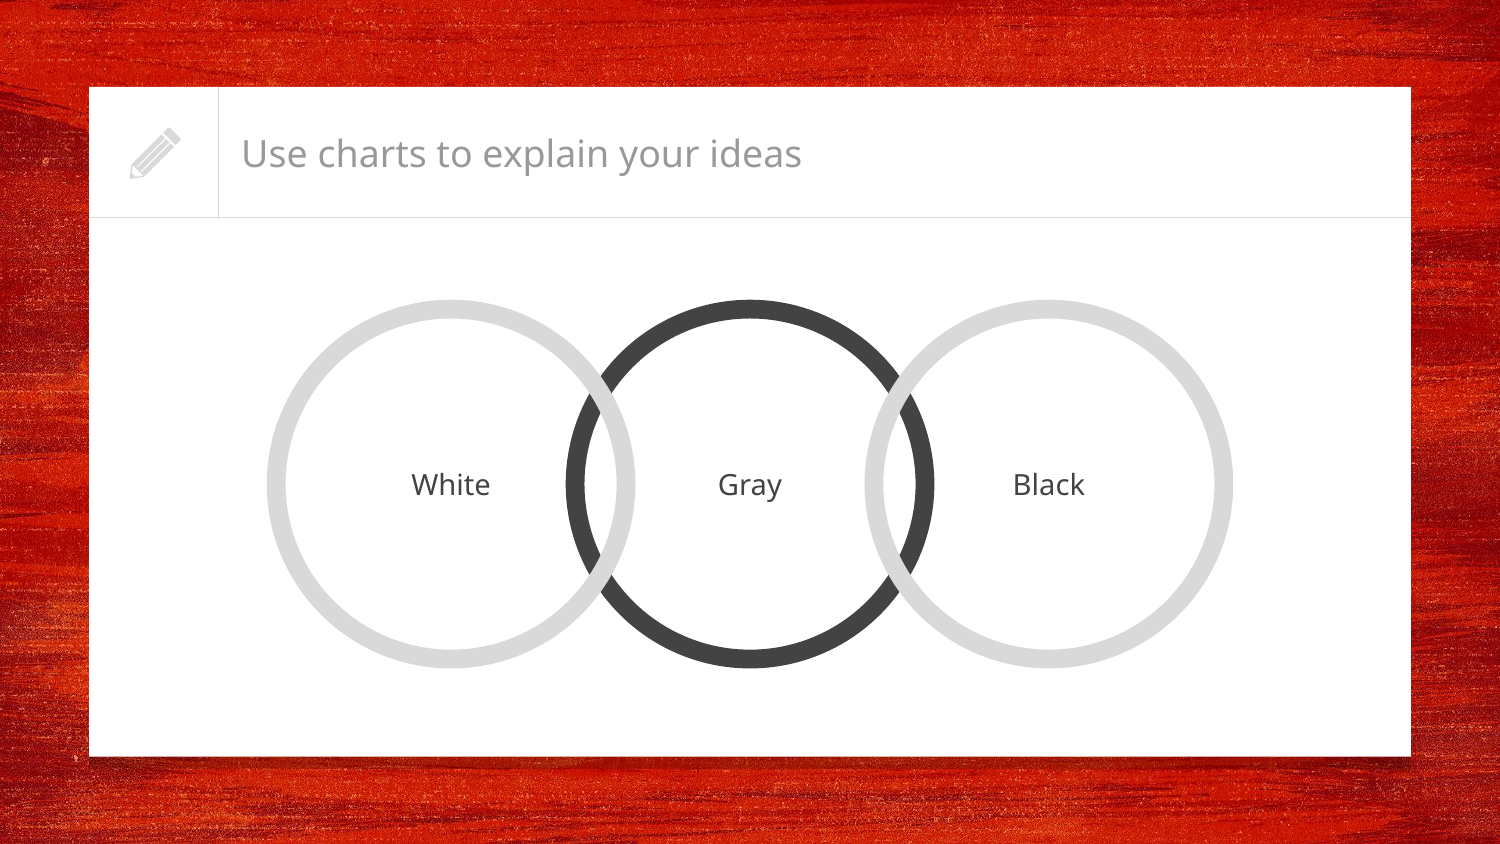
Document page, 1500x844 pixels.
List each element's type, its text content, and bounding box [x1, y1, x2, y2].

text_box Black [873, 309, 1224, 660]
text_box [129, 127, 182, 180]
title Use charts to explain your ideas [226, 86, 1330, 218]
text_box White [276, 309, 627, 660]
text_box Gray [601, 309, 899, 660]
picture [0, 0, 1500, 844]
